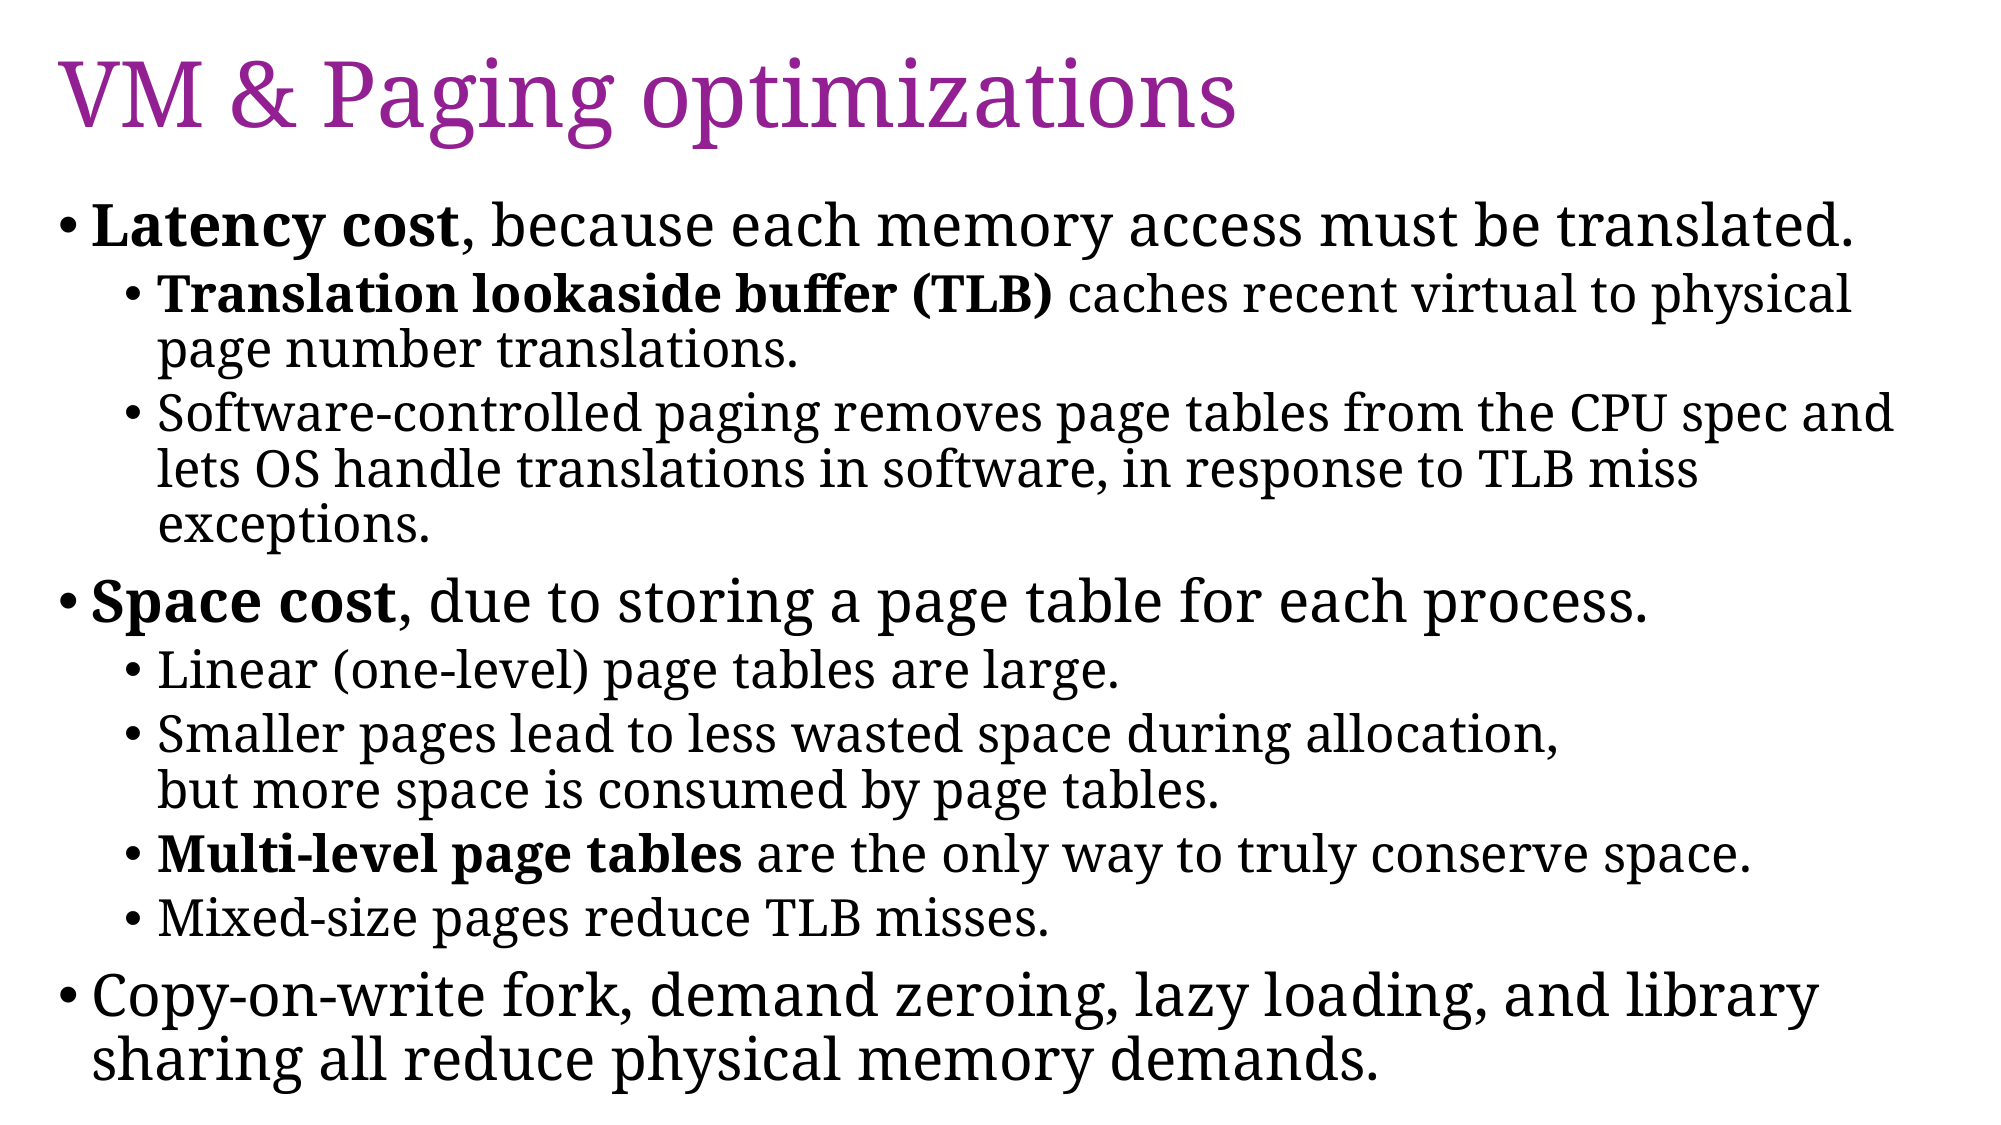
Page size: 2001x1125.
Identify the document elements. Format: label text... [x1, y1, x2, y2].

title VM & Paging optimizations [43, 25, 1953, 171]
list Latency cost, because each memory access must be translated. Translation lookaside buffer (TLB) caches recent virtual to physical page number translations. Software-controlled paging removes page tables from the CPU spec and lets OS handle translations in software, in response to TLB miss exceptions. Space cost, due to storing a page table for each process. Linear (one-level) page tables are large. Smaller pages lead to less wasted space during allocation, but more space is consumed by page tables. Multi-level page tables are the only way to truly conserve space. Mixed-size pages reduce TLB misses. Copy-on-write fork, demand zeroing, lazy loading, and library sharing all reduce physical memory demands. [43, 188, 1953, 1106]
